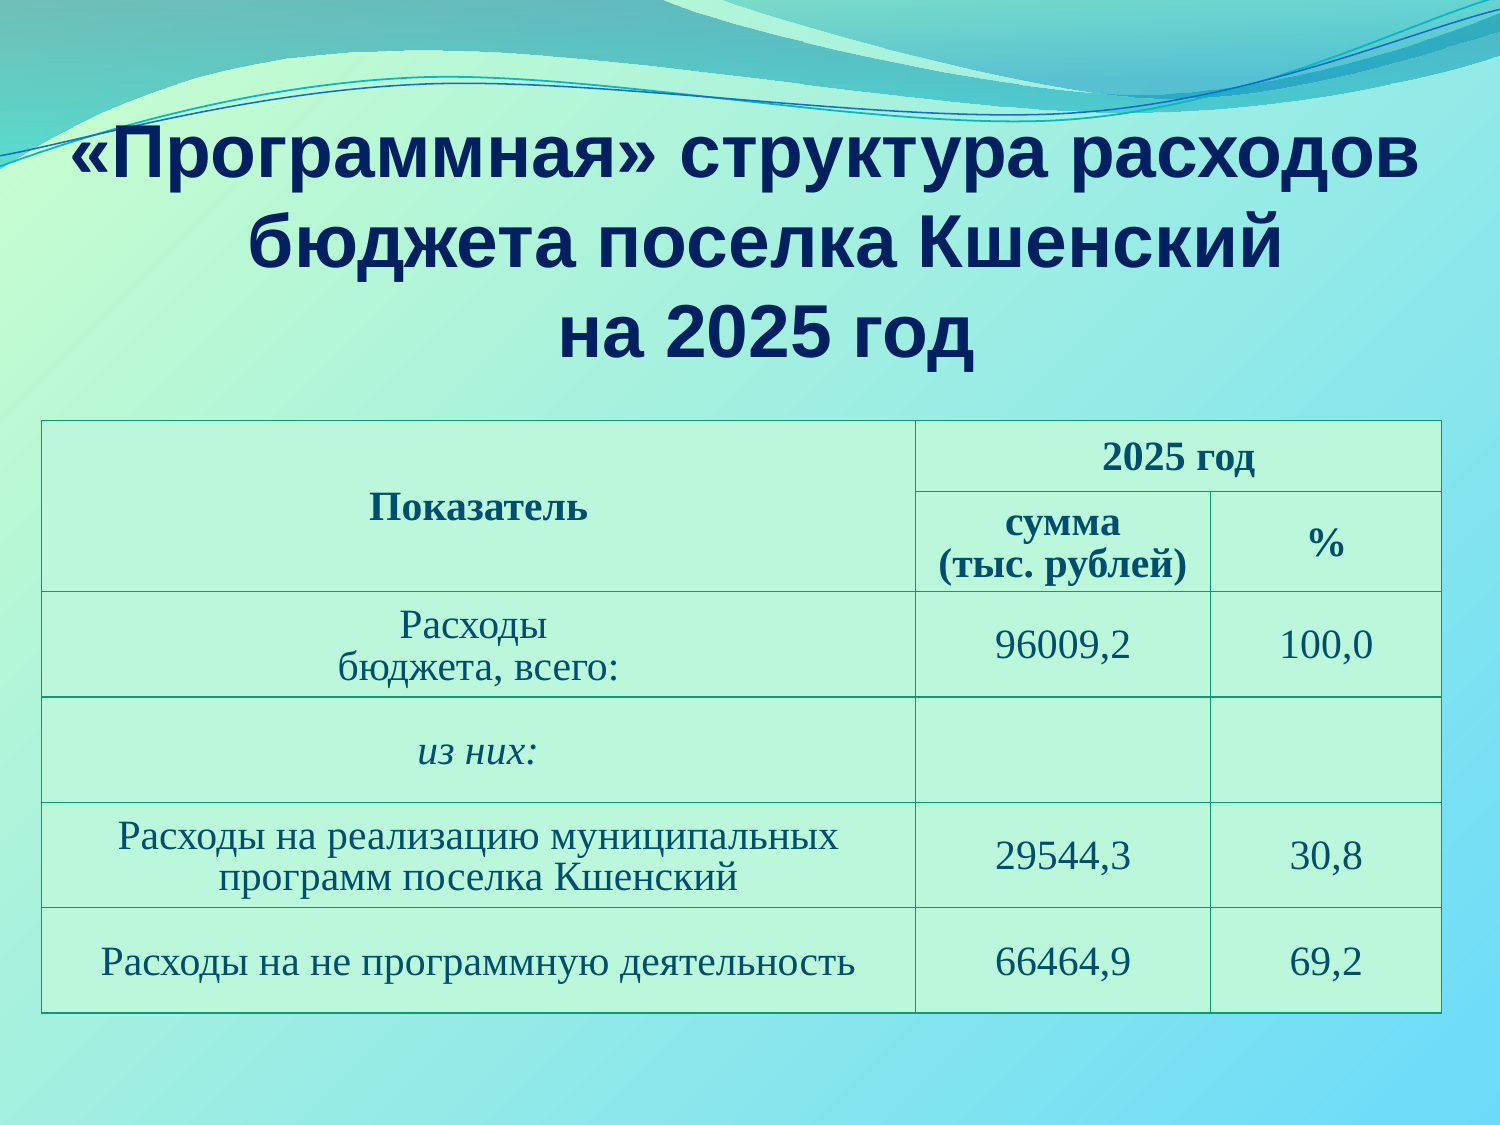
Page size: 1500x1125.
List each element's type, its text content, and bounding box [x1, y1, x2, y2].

table_cell [1211, 698, 1441, 802]
table_cell Расходы бюджета, всего: [42, 592, 915, 696]
table_cell 29544,3 [916, 803, 1210, 907]
table_cell Расходы на не программную деятельность [42, 908, 915, 1012]
table_header 2025 год [916, 421, 1441, 491]
table_cell 66464,9 [916, 908, 1210, 1012]
table_cell 30,8 [1211, 803, 1441, 907]
table_cell 100,0 [1211, 592, 1441, 696]
table_cell 69,2 [1211, 908, 1441, 1012]
table_cell 96009,2 [916, 592, 1210, 696]
table_cell [916, 698, 1210, 802]
table_cell из них: [42, 698, 915, 802]
text_box «Программная» структура расходов бюджета поселка Кшенский на 2025 год [41, 90, 1471, 386]
table_cell % [1211, 492, 1441, 591]
table_cell сумма (тыс. рублей) [916, 492, 1210, 591]
table_header Показатель [42, 421, 915, 591]
table_cell Расходы на реализацию муниципальных программ поселка Кшенский [42, 803, 915, 907]
